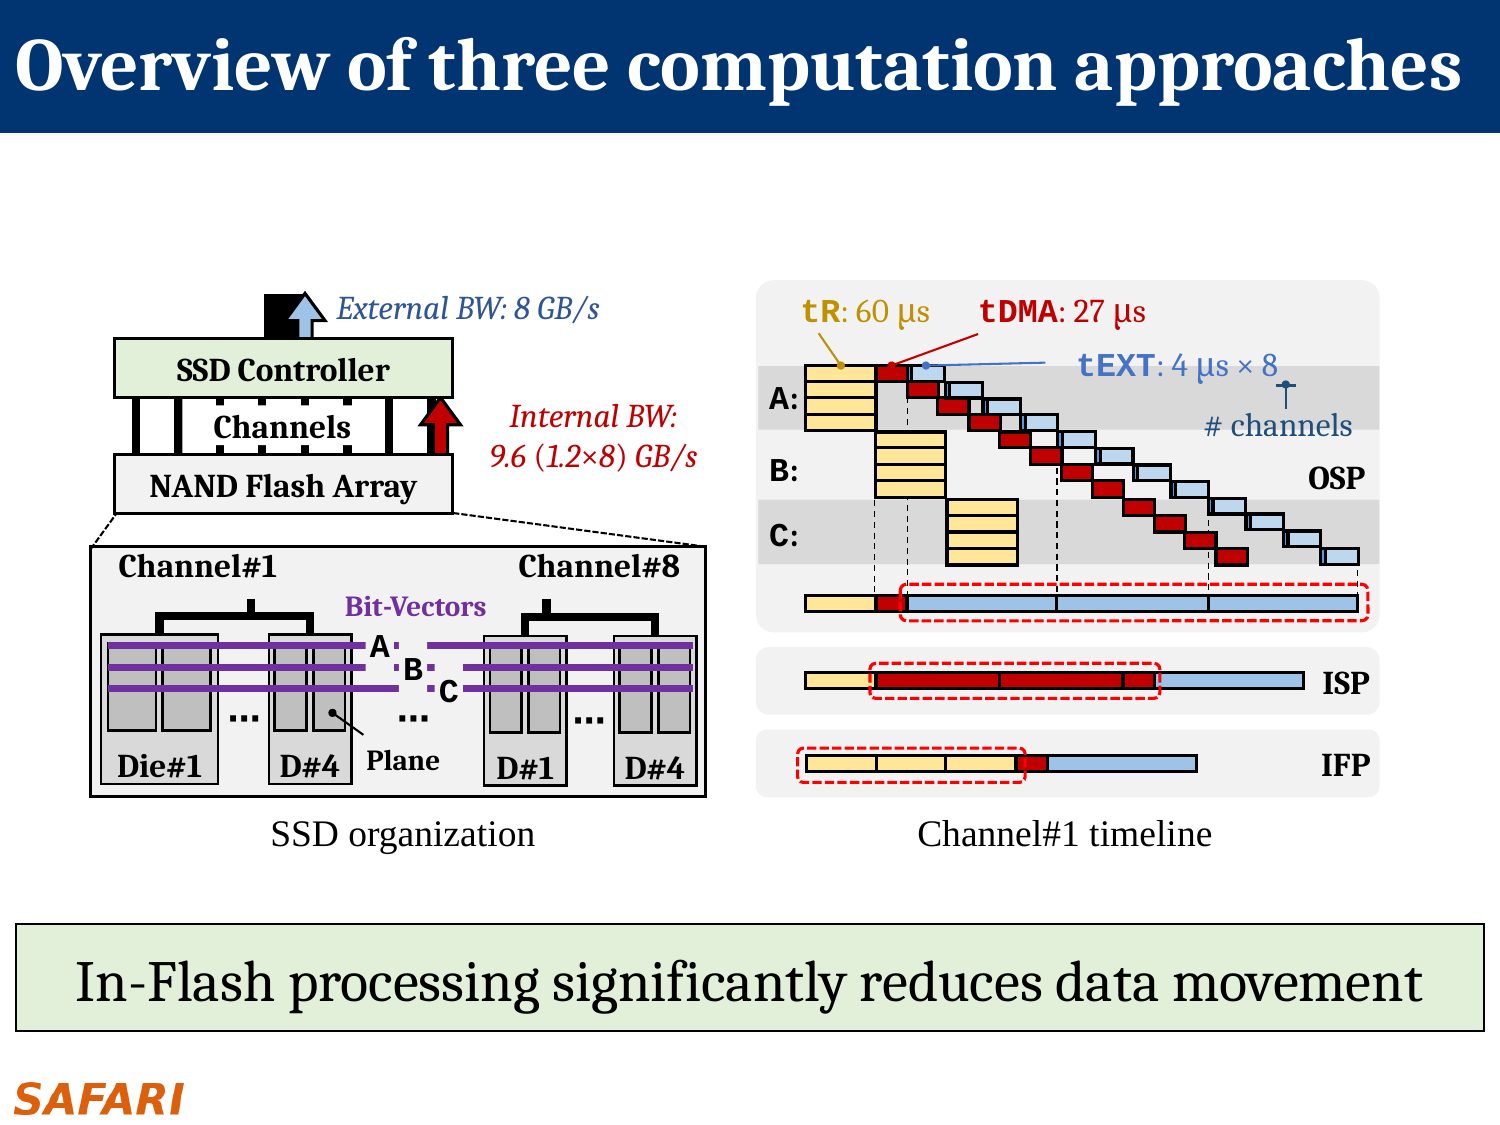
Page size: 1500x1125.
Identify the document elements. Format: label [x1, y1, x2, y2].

text_box [15, 923, 1485, 1032]
text_box [75, 268, 1390, 855]
picture [12, 1073, 190, 1125]
title [0, 0, 1500, 133]
